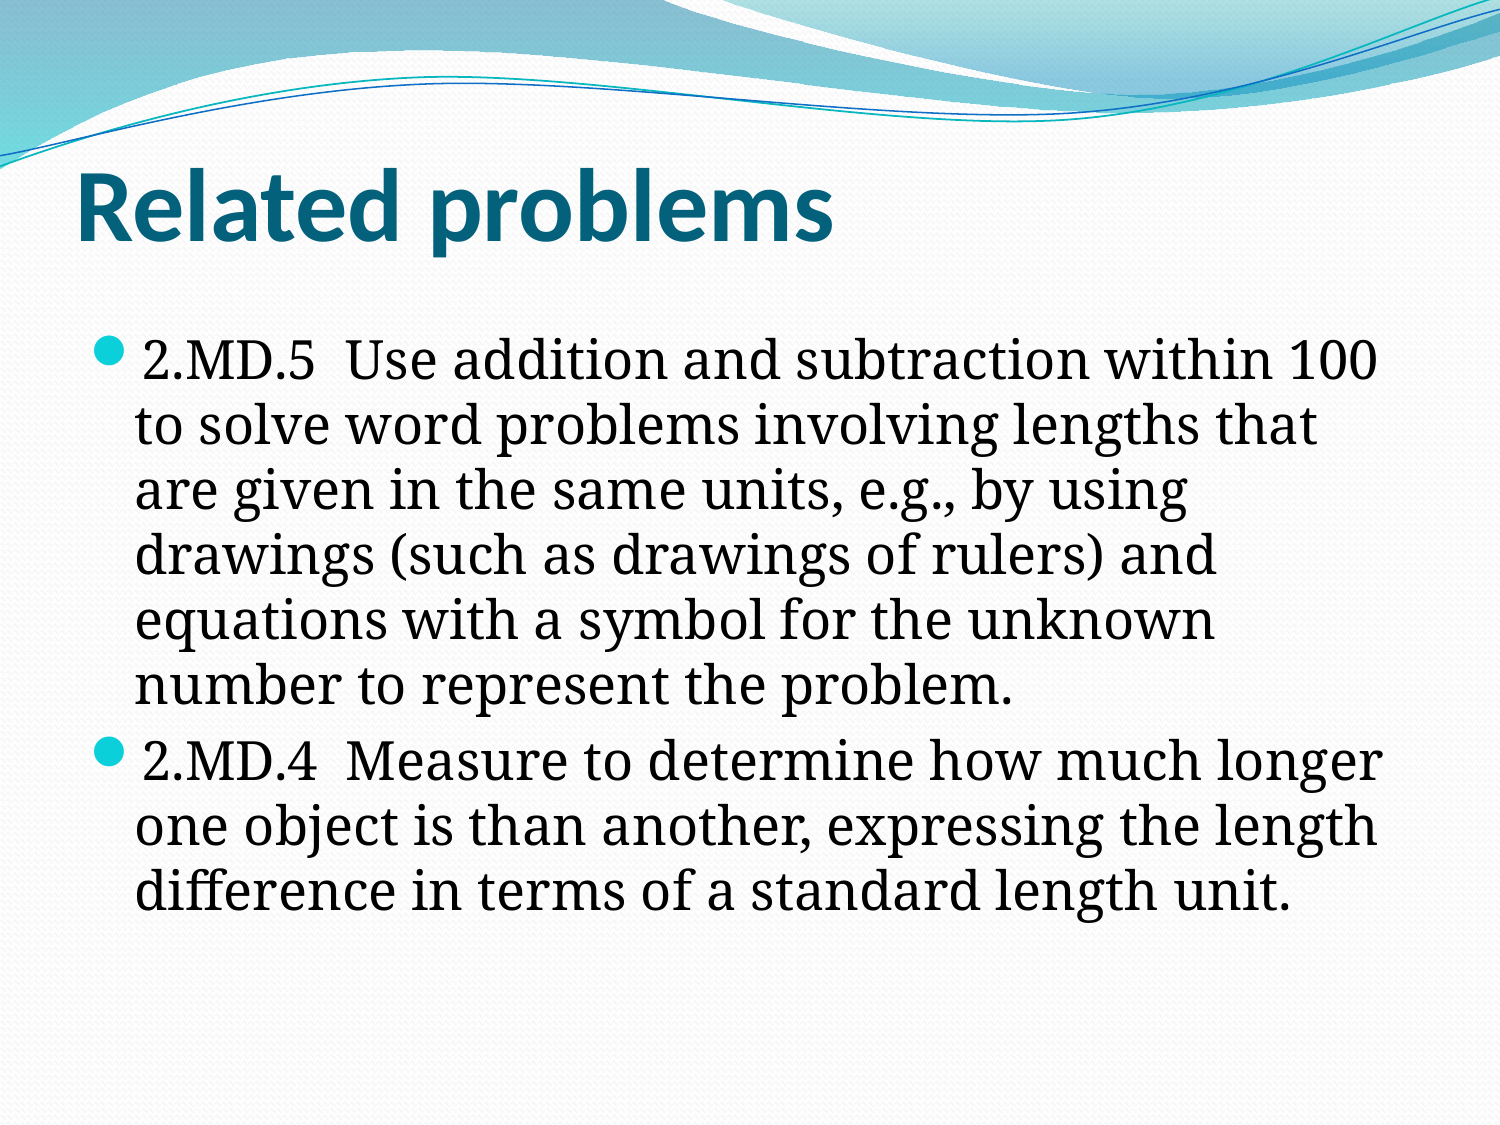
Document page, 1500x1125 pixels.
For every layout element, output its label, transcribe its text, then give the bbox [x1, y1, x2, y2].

list 2.MD.5 Use addition and subtraction within 100 to solve word problems involving lengths that are given in the same units, e.g., by using drawings (such as drawings of rulers) and equations with a symbol for the unknown number to represent the problem. 2.MD.4 Measure to determine how much longer one object is than another, expressing the length difference in terms of a standard length unit. [75, 317, 1425, 1113]
title Related problems [75, 115, 1425, 263]
